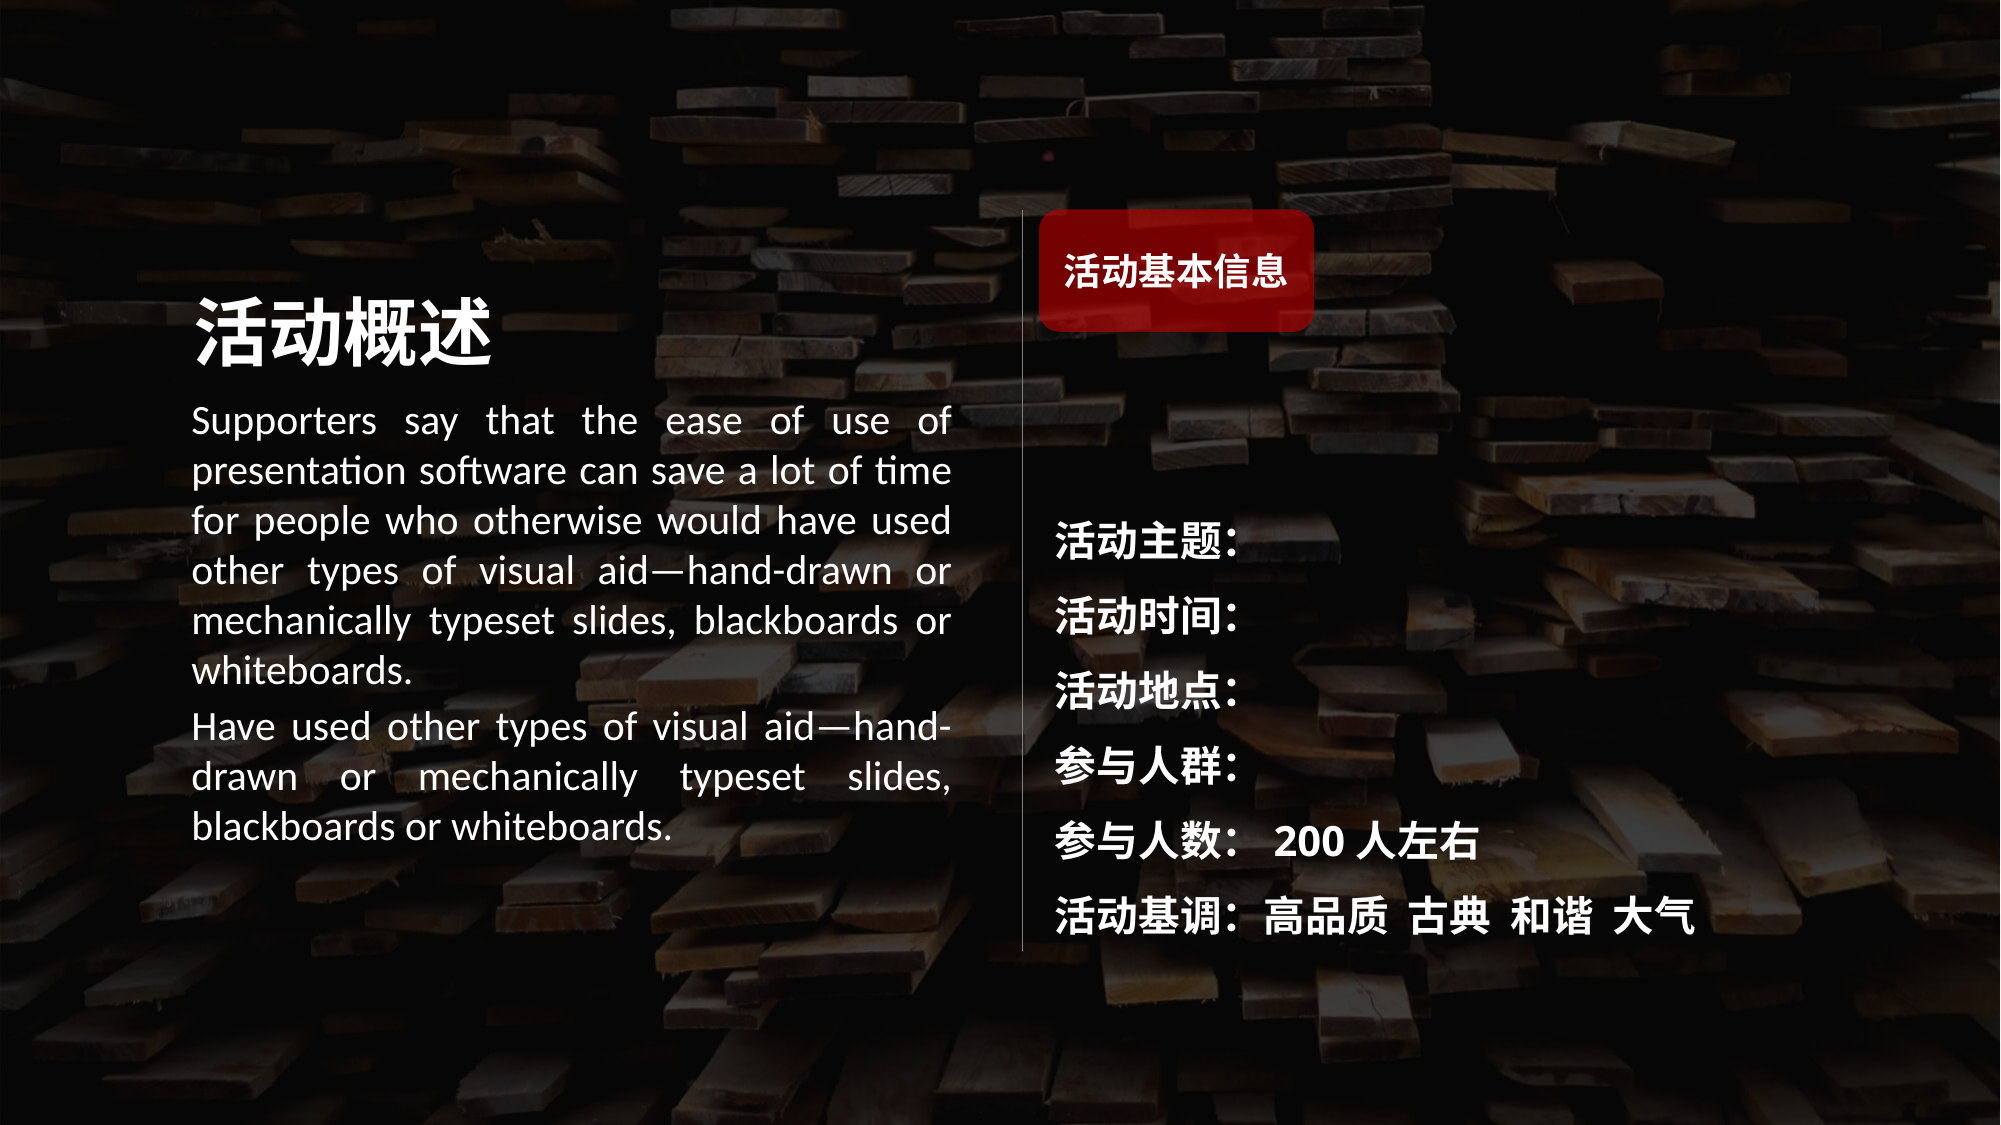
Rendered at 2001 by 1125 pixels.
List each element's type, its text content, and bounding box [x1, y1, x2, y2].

text_box Have used other types of visual aid—hand-drawn or mechanically typeset slides, blackboards or whiteboards. [176, 691, 968, 857]
text_box 活动基本信息 [1037, 208, 1316, 333]
text_box 活动主题： 活动时间： 活动地点： 参与人群： 参与人数：200人左右 活动基调：高品质 古典 和谐 大气 [1040, 507, 1945, 947]
text_box Supporters say that the ease of use of presentation software can save a lot of time for people who otherwise would have used other types of visual aid—hand-drawn or mechanically typeset slides, blackboards or whiteboards. [176, 385, 968, 691]
text_box [0, 0, 2000, 1125]
text_box 活动概述 [178, 278, 509, 383]
